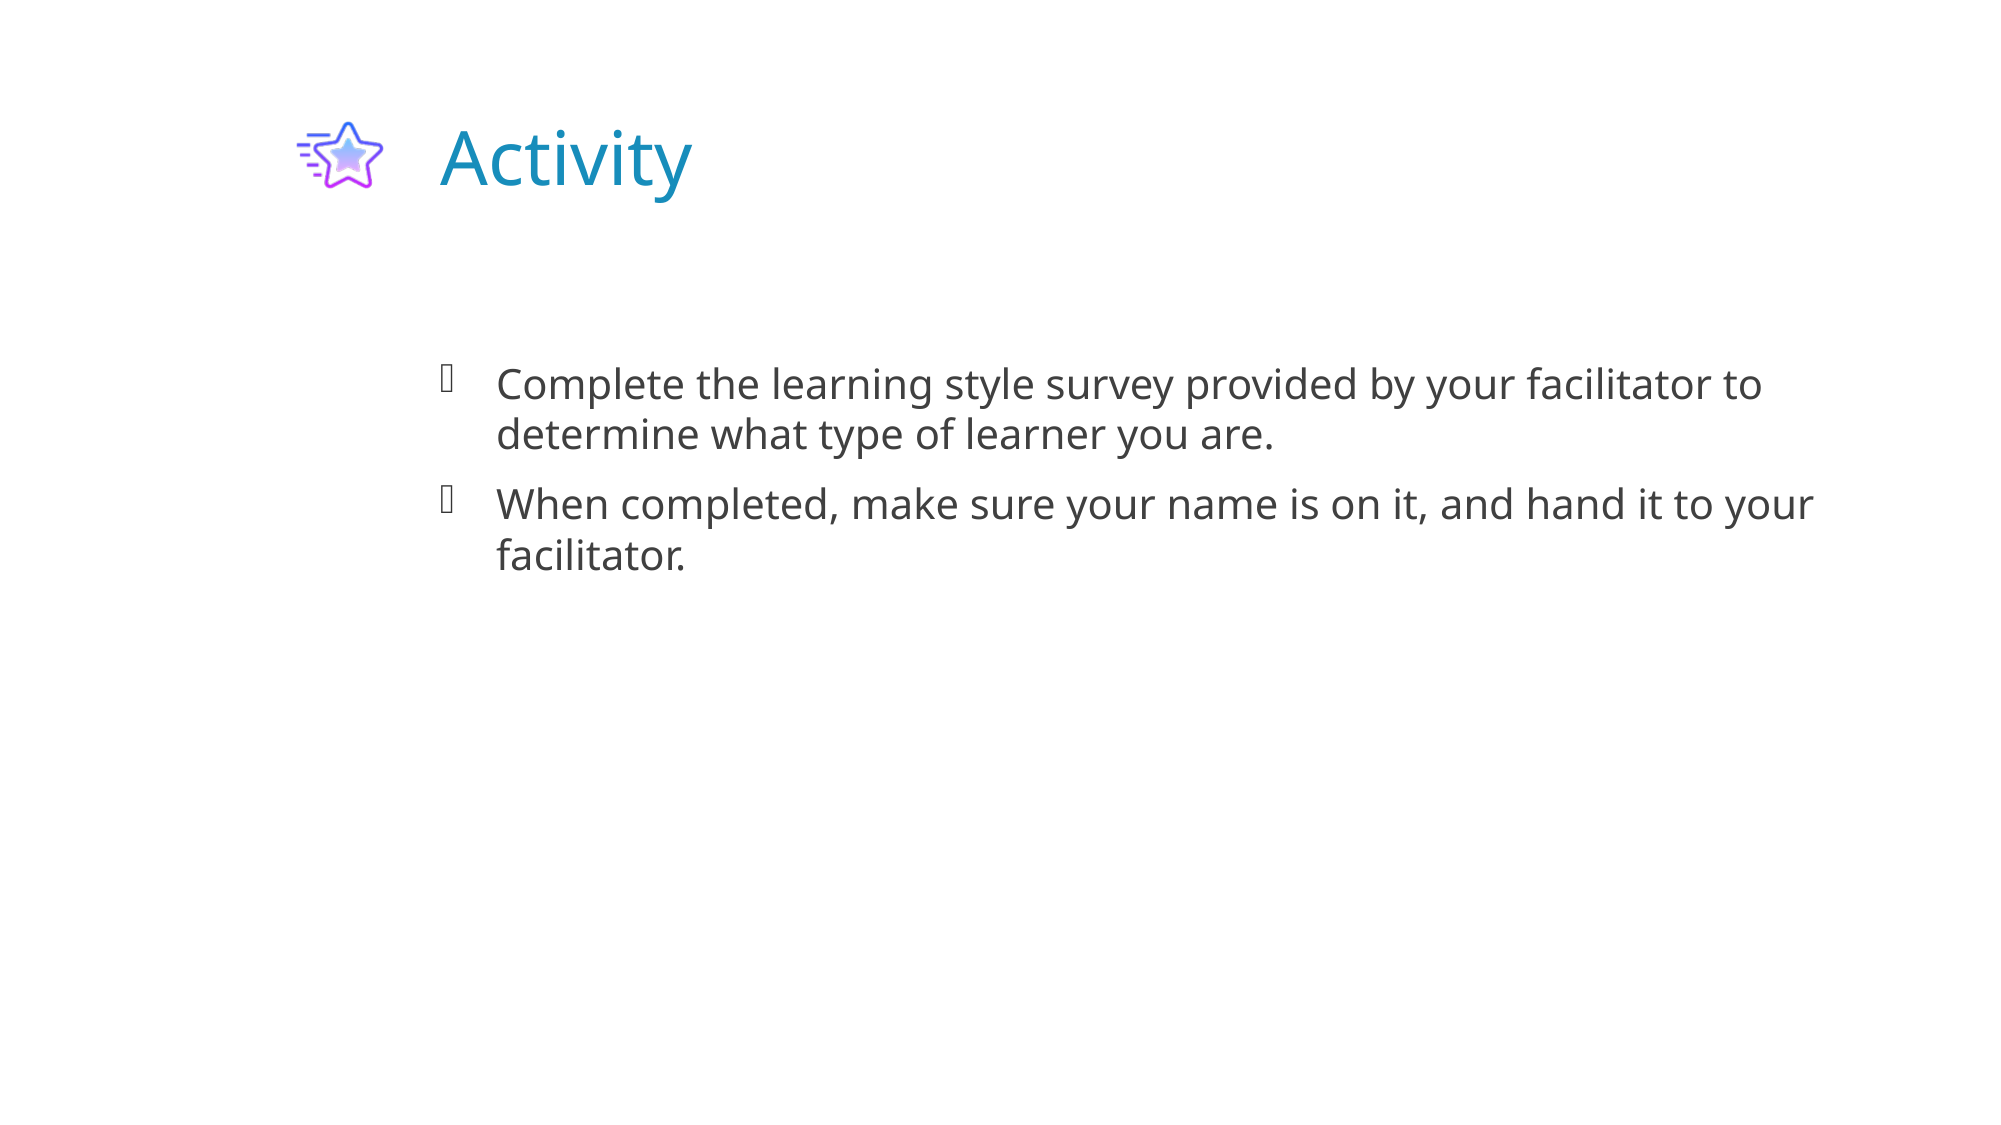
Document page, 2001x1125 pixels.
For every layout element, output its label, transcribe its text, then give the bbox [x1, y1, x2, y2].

list Complete the learning style survey provided by your facilitator to determine what type of learner you are. When completed, make sure your name is on it, and hand it to your facilitator. [424, 350, 1888, 970]
title Activity [425, 102, 1888, 313]
picture [287, 102, 393, 208]
